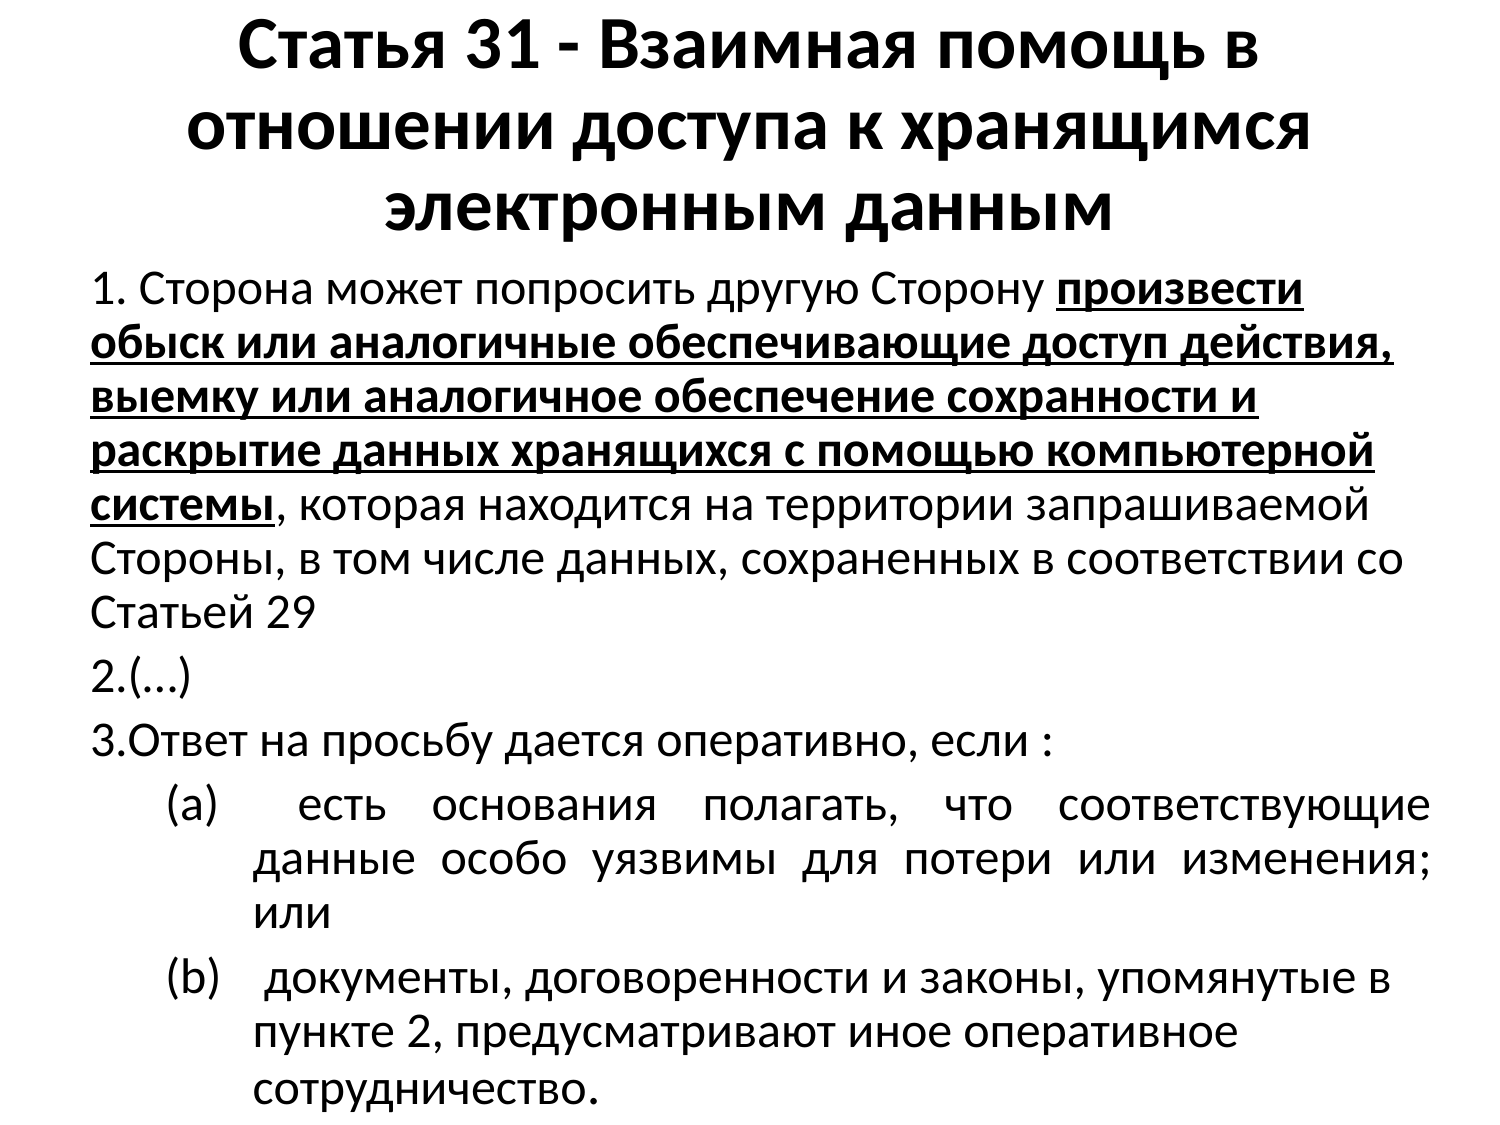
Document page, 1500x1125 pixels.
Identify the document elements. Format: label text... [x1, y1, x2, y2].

title Статья 31 - Взаимная помощь в отношении доступа к хранящимся электронным данным [75, 45, 1425, 206]
list Сторона может попросить другую Сторону произвести обыск или аналогичные обеспечивающие доступ действия, выемку или аналогичное обеспечение сохранности и раскрытие данных хранящихся с помощью компьютерной системы, которая находится на территории запрашиваемой Стороны, в том числе данных, сохраненных в соответствии со Статьей 29 (…) Ответ на просьбу дается оперативно, если : (a) есть основания полагать, что соответствующие данные особо уязвимы для потери или изменения; или (b) документы, договоренности и законы, упомянутые в пункте 2, предусматривают иное оперативное сотрудничество. [75, 254, 1447, 1016]
